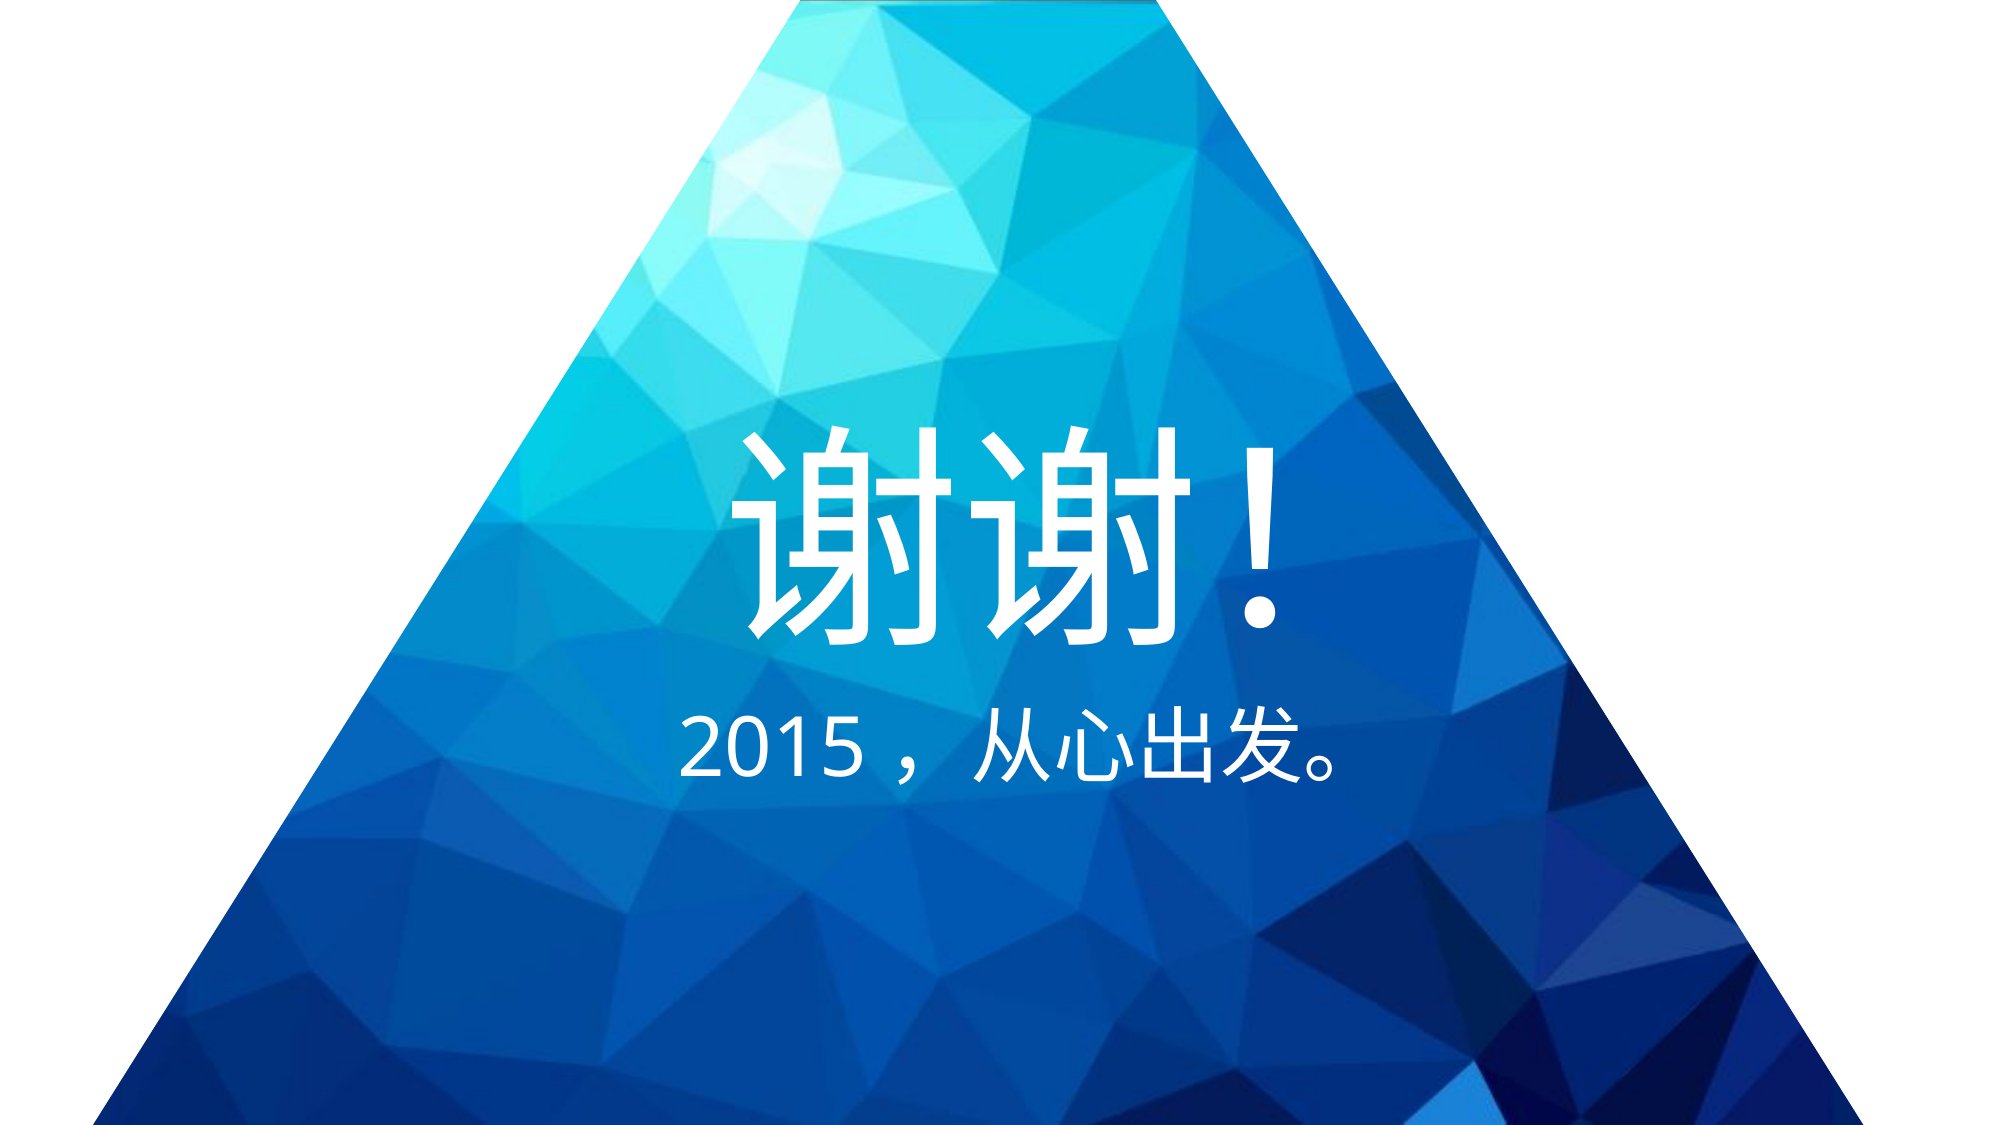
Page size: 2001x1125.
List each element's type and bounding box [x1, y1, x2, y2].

picture [92, 0, 1864, 1125]
